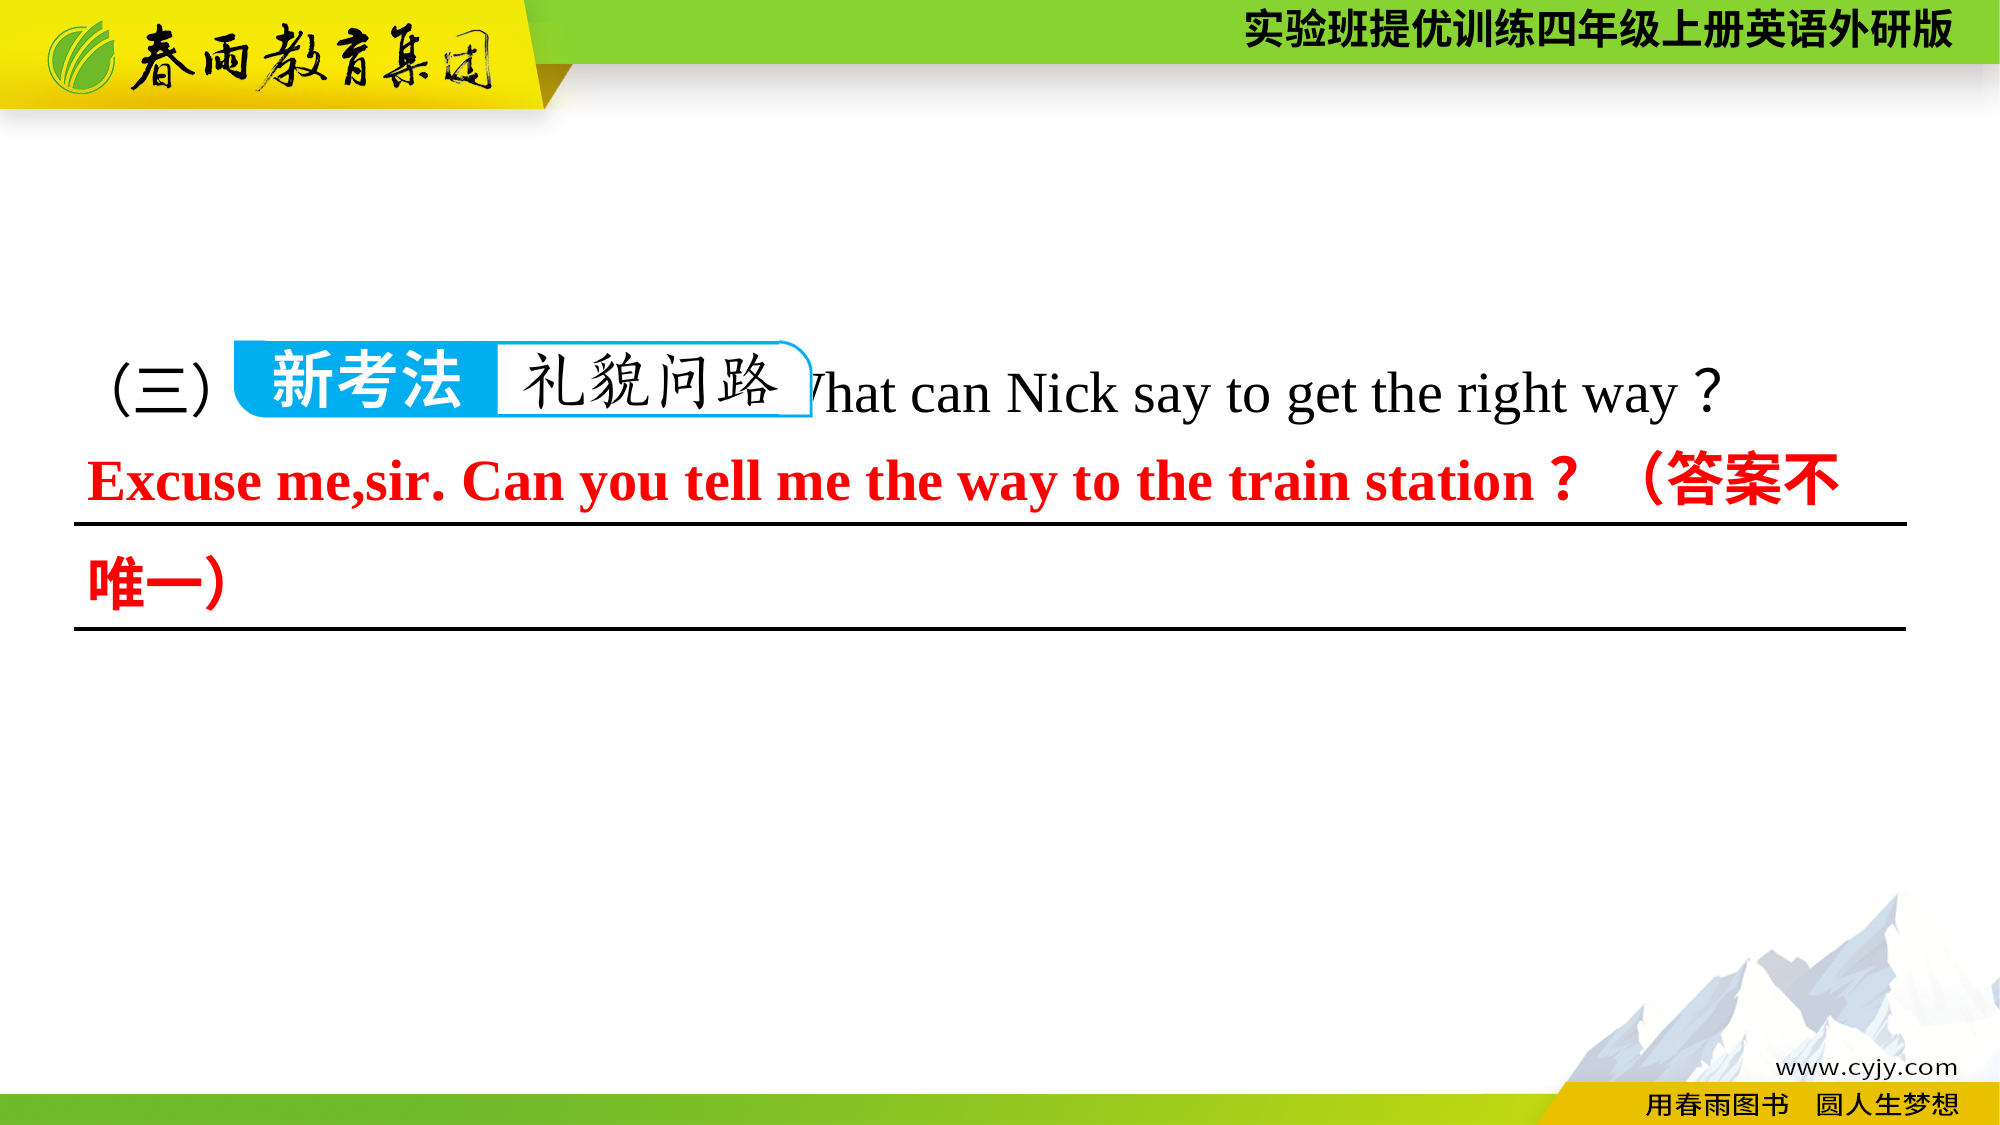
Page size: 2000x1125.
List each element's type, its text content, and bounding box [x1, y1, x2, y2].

list （三） What can Nick say to get the right way？ . . [59, 311, 1944, 646]
text_box Excuse me,sir. Can you tell me the way to the train station？（答案不 唯一） [72, 399, 1933, 625]
picture [0, 0, 2000, 1125]
